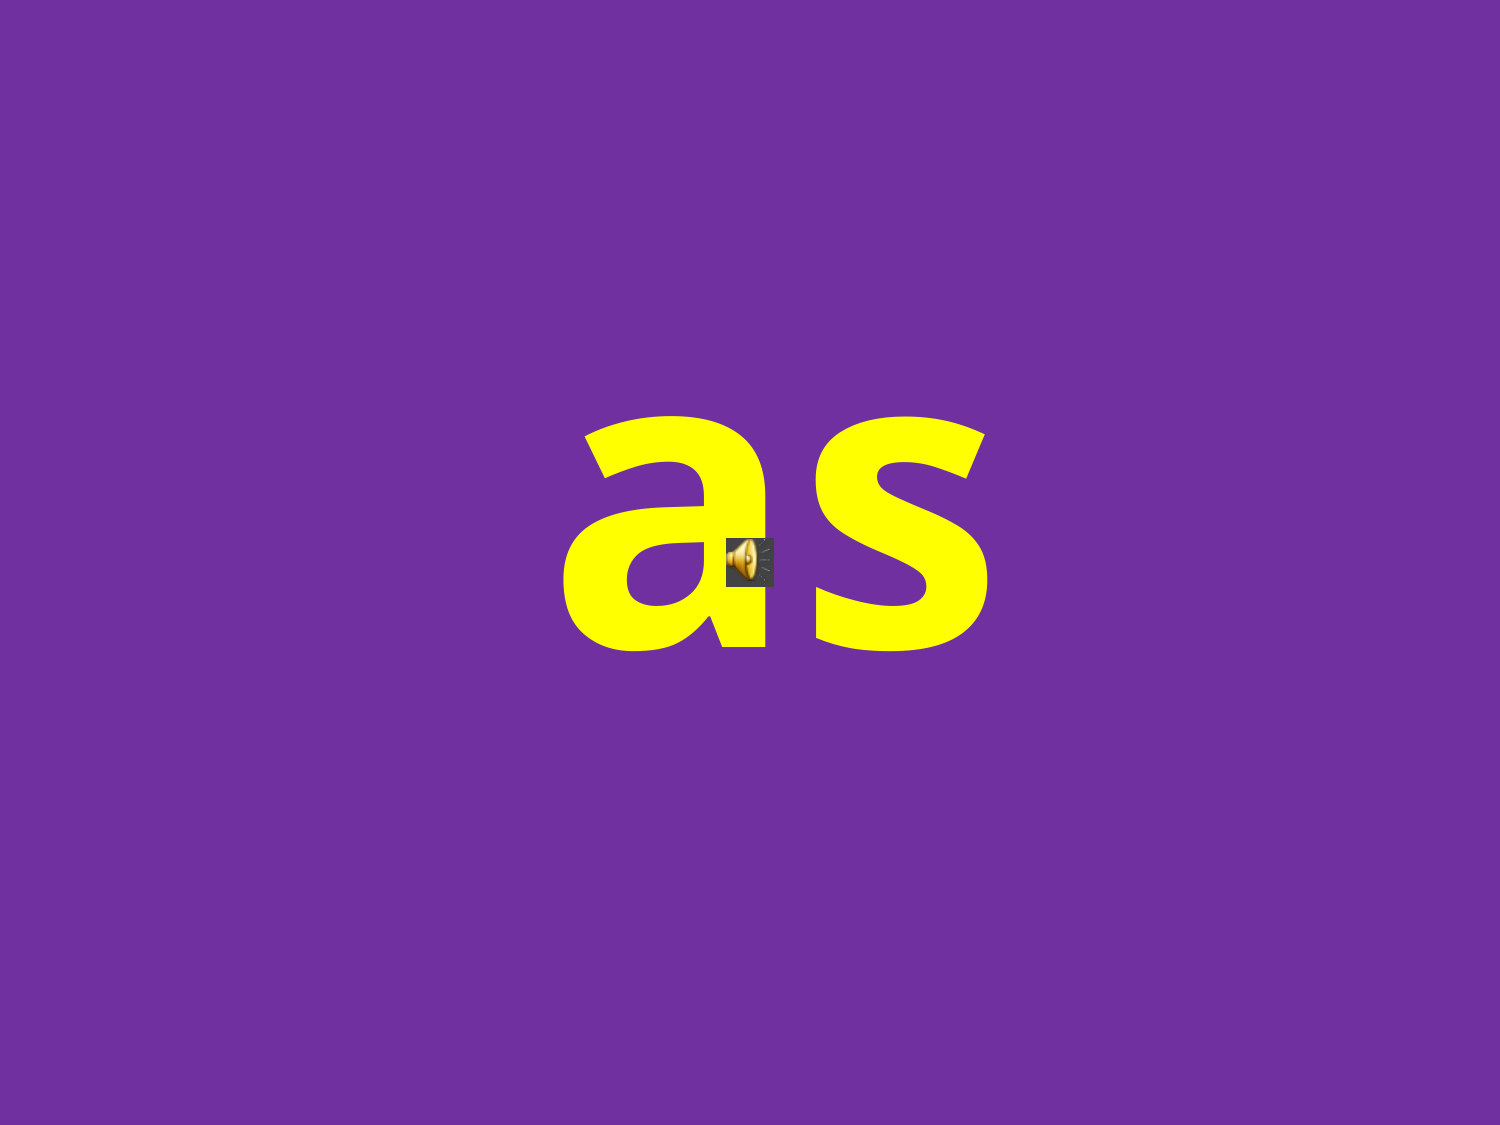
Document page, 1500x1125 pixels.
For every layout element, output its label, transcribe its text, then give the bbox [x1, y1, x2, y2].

picture [724, 537, 776, 588]
text_box as [99, 224, 1450, 738]
